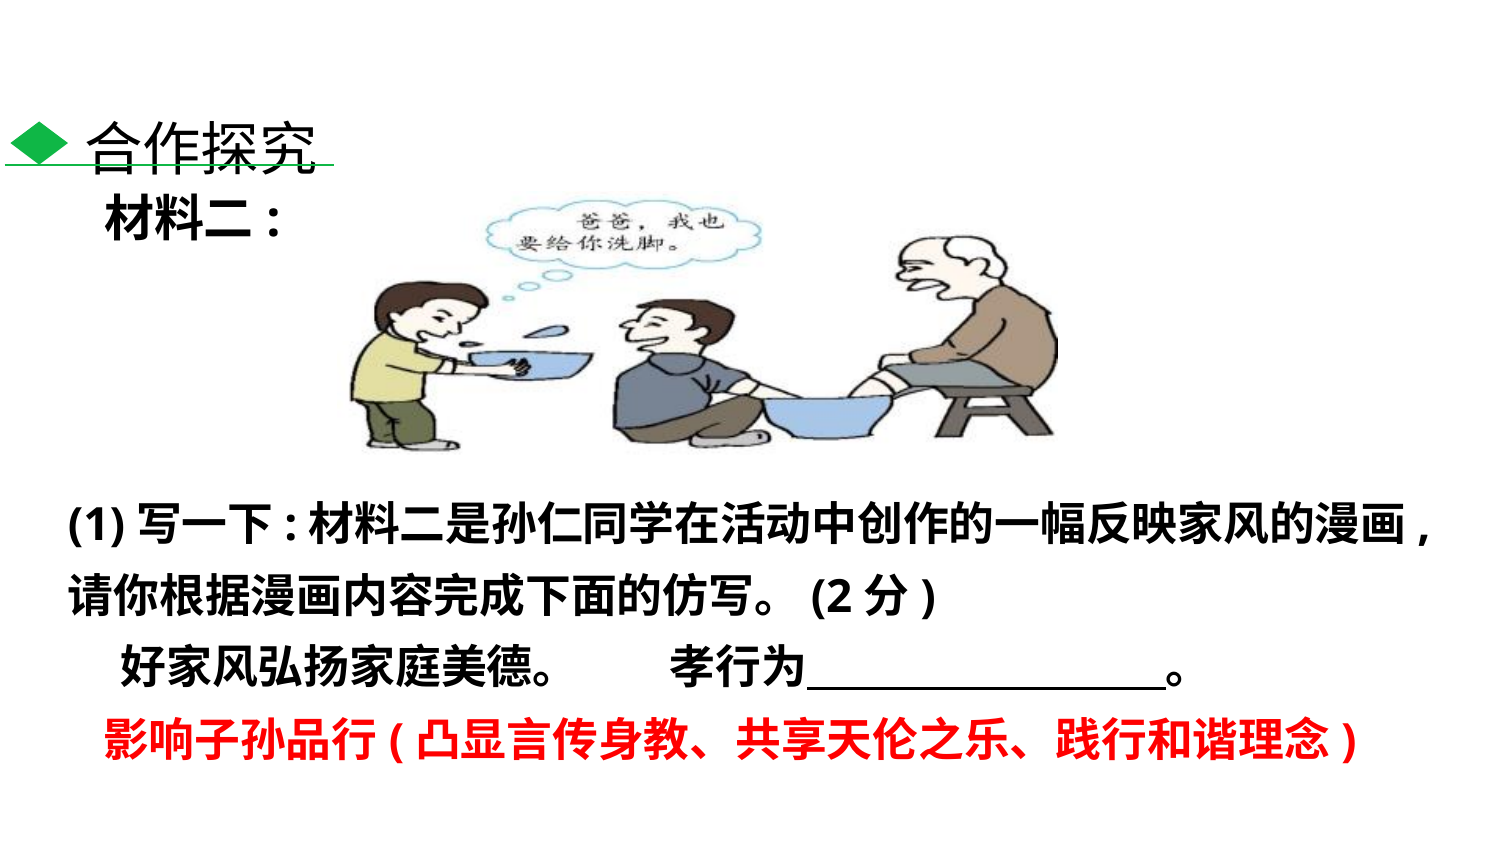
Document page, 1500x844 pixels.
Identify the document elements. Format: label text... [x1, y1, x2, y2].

text_box 影响子孙品行(凸显言传身教、共享天伦之乐、践行和谐理念) [88, 703, 1412, 773]
text_box (1)写一下:材料二是孙仁同学在活动中创作的一幅反映家风的漫画,请你根据漫画内容完成下面的仿写。(2分) 好家风弘扬家庭美德。 孝行为 。 [53, 470, 1471, 700]
picture [337, 191, 1058, 458]
text_box 材料二: [89, 191, 296, 254]
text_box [4, 105, 334, 191]
